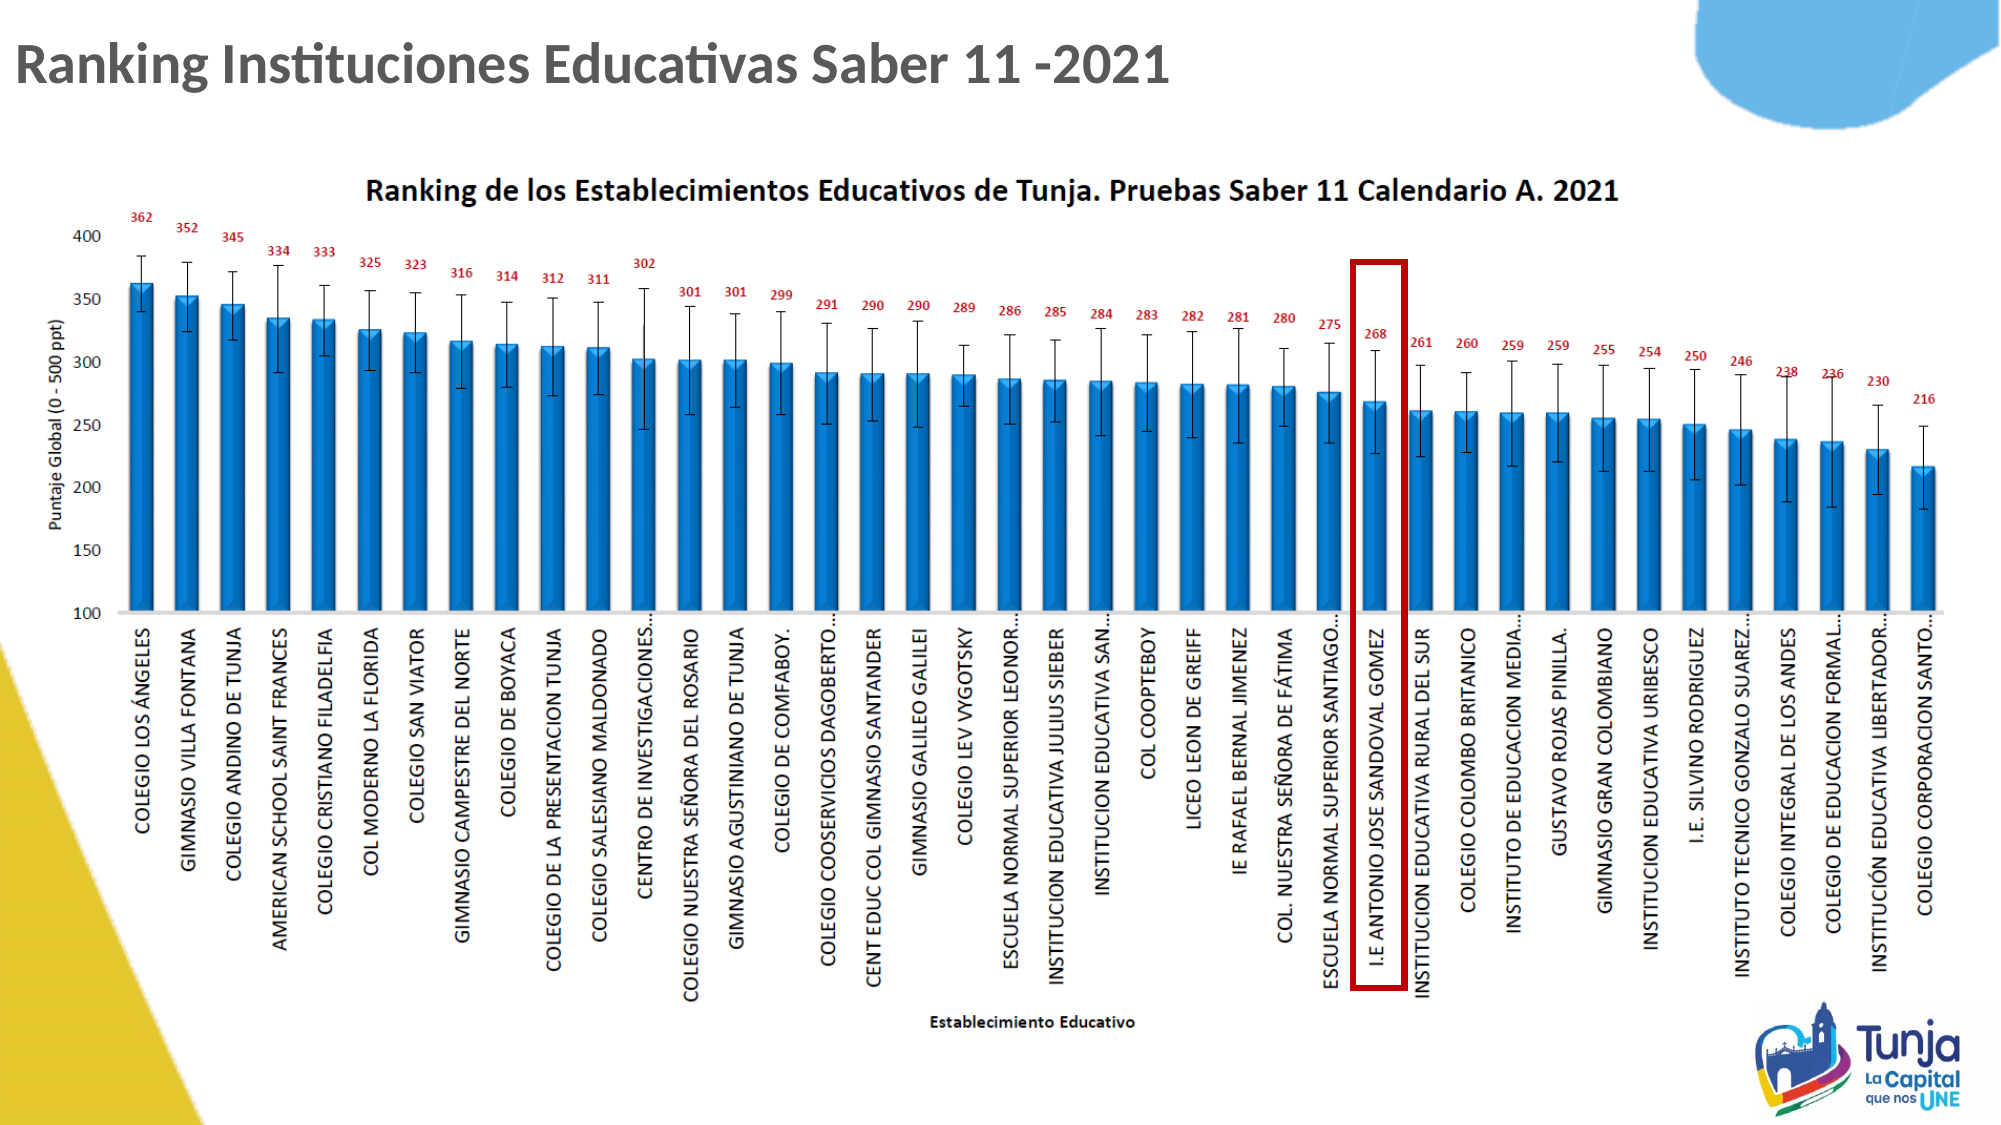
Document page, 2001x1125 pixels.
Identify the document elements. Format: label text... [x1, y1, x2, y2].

title Ranking Instituciones Educativas Saber 11 -2021 [0, 0, 1725, 174]
picture [0, 162, 2000, 1125]
picture [1658, 0, 2000, 142]
